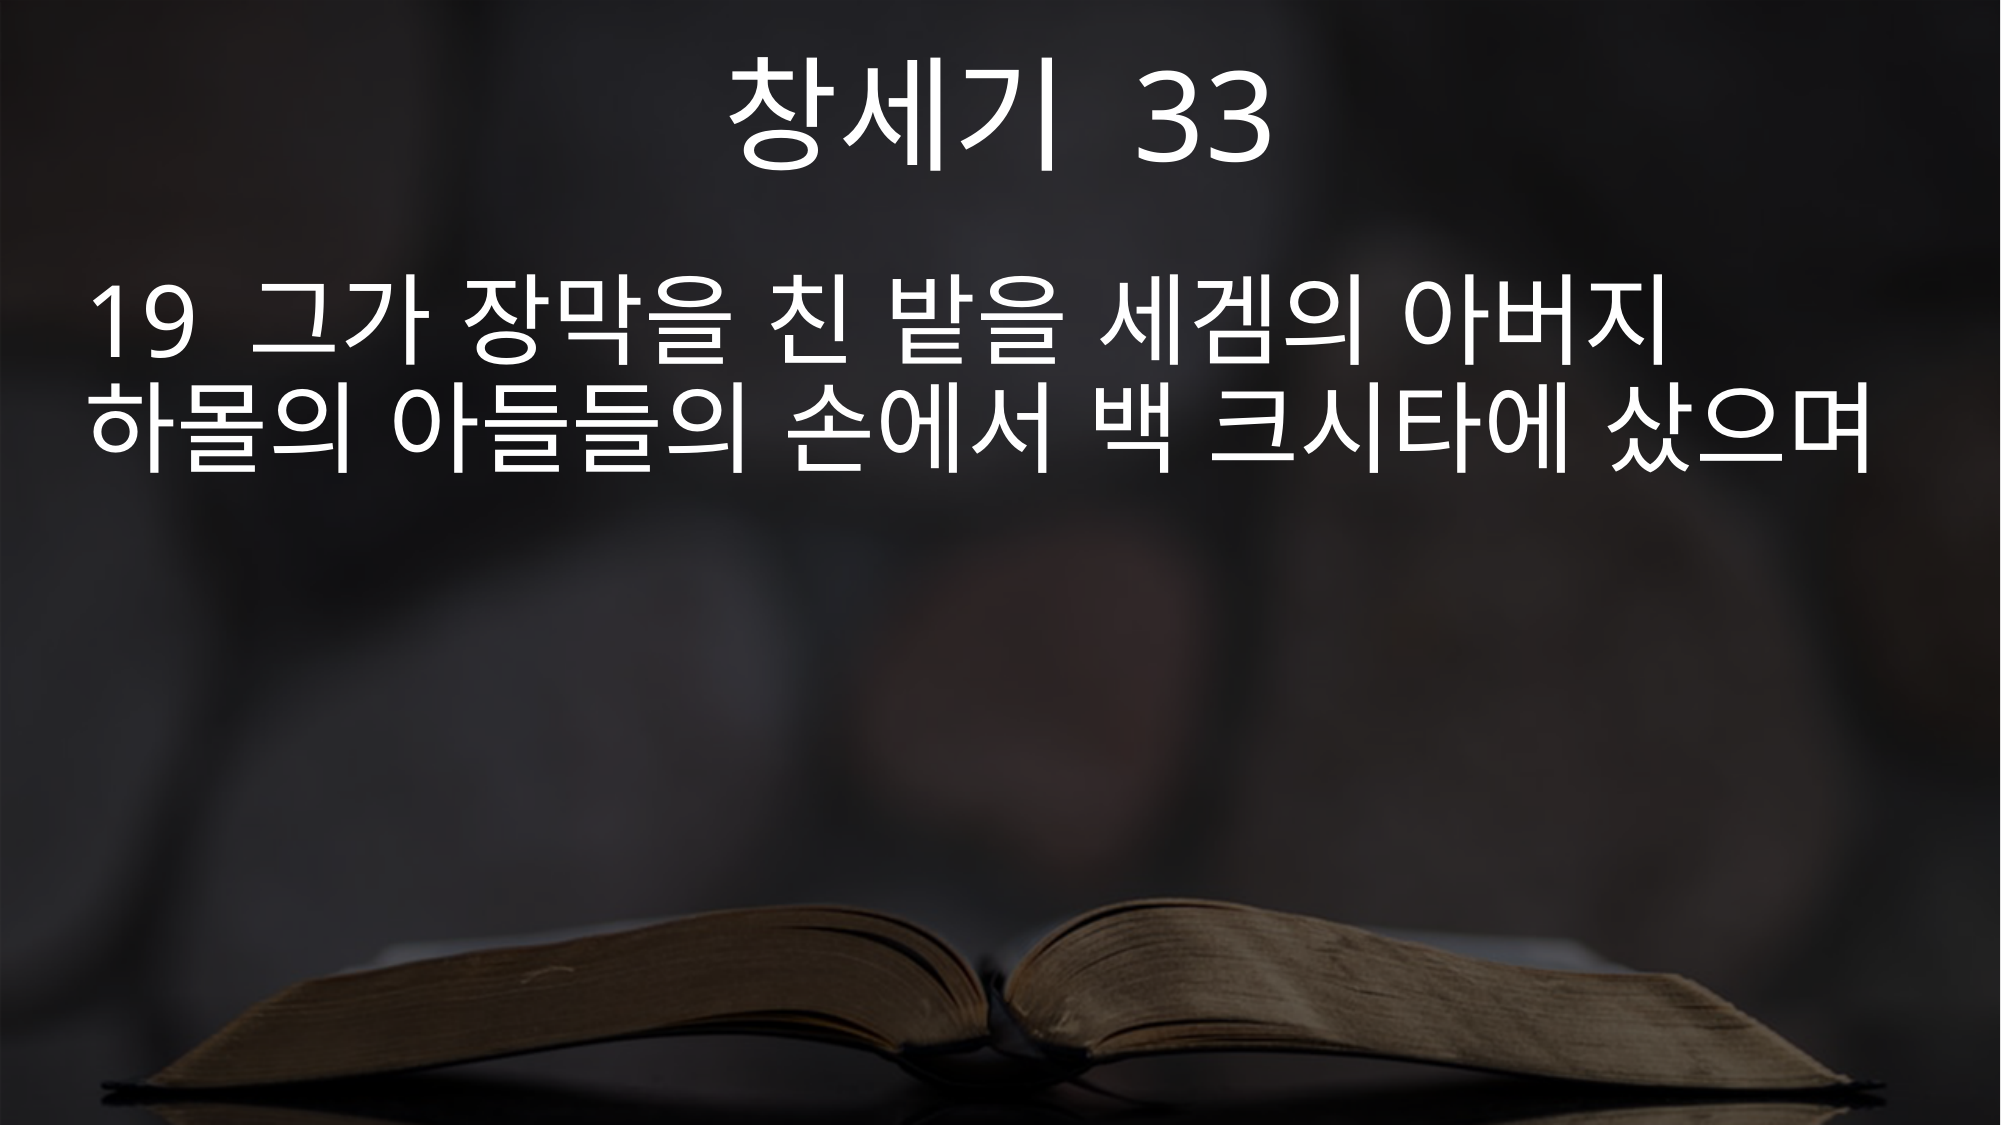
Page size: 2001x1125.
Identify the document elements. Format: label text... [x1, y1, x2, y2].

picture [0, 0, 2001, 1125]
footer 창세기 33 [0, 32, 2000, 192]
list 19 그가 장막을 친 밭을 세겜의 아버지 하몰의 아들들의 손에서 백 크시타에 샀으며 [69, 263, 1953, 423]
